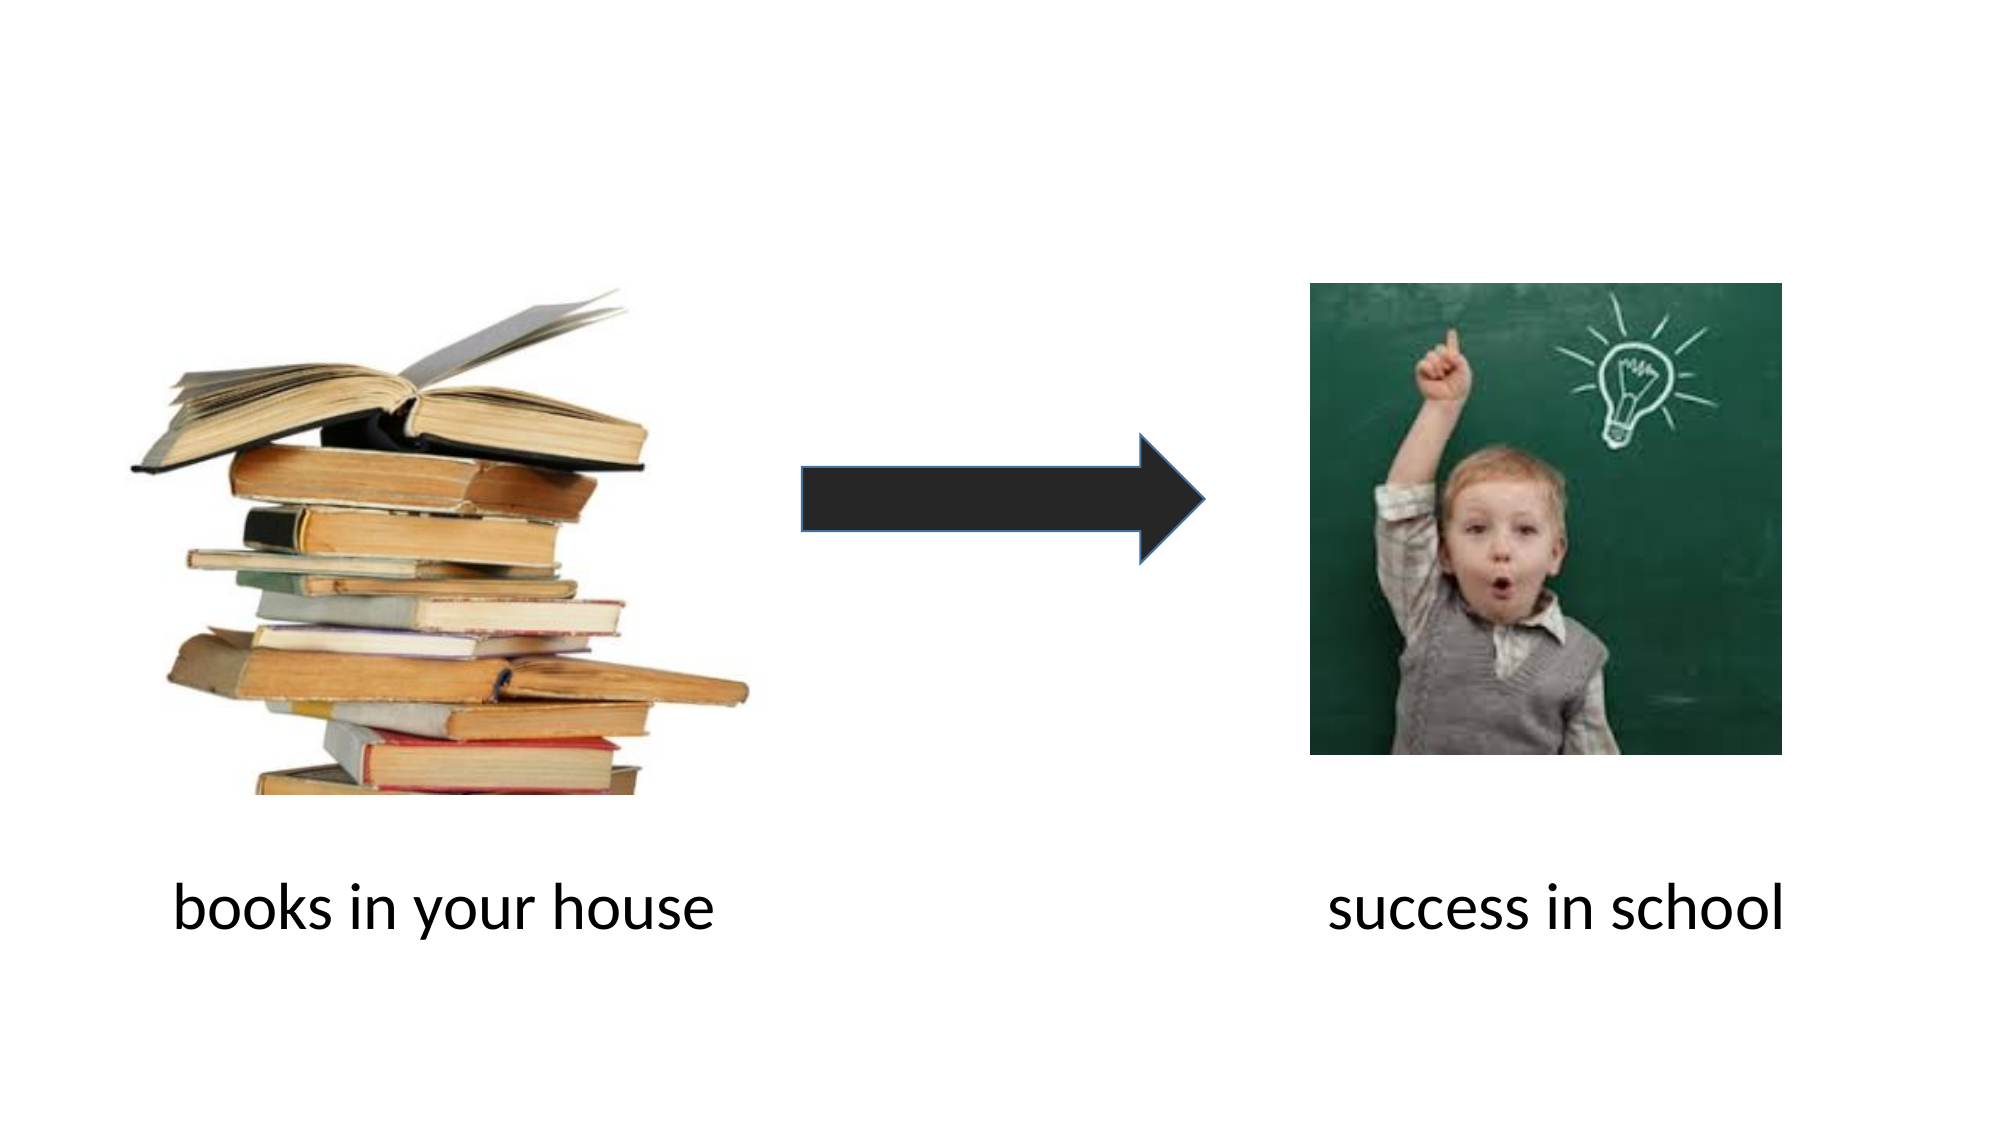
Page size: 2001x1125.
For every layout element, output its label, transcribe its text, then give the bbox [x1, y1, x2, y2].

text_box books in your house [157, 855, 750, 951]
picture [1310, 283, 1782, 755]
text_box success in school [1297, 855, 1889, 951]
picture [88, 283, 789, 795]
text_box [800, 432, 1207, 566]
